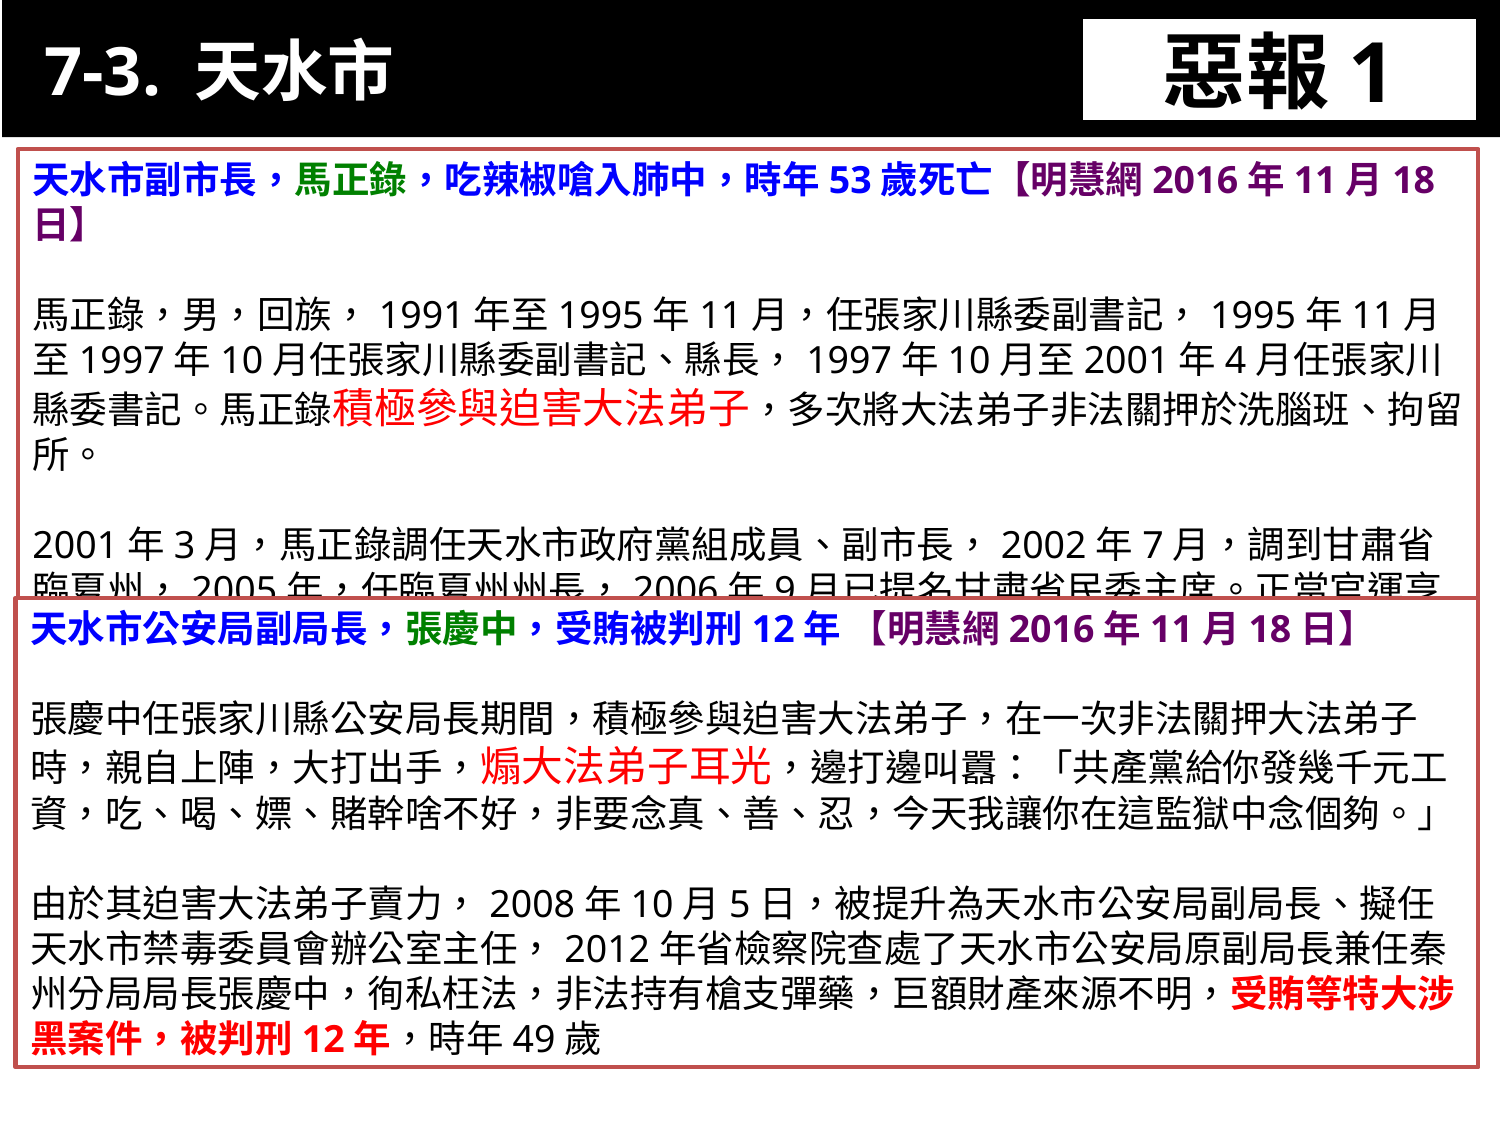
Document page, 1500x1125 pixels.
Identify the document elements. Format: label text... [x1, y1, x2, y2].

text_box 天水市公安局副局長，張慶中，受賄被判刑12年 【明慧網2016年11月18日】 張慶中任張家川縣公安局長期間，積極參與迫害大法弟子，在一次非法關押大法弟子時，親自上陣，大打出手，煽大法弟子耳光，邊打邊叫囂：「共產黨給你發幾千元工資，吃、喝、嫖、賭幹啥不好，非要念真、善、忍，今天我讓你在這監獄中念個夠。」 由於其迫害大法弟子賣力，2008年10月5日，被提升為天水市公安局副局長、擬任天水市禁毒委員會辦公室主任，2012年省檢察院查處了天水市公安局原副局長兼任秦州分局局長張慶中，徇私枉法，非法持有槍支彈藥，巨額財產來源不明，受賄等特大涉黑案件，被判刑12年，時年49歲 [13, 596, 1480, 1069]
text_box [1, 0, 1500, 138]
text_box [1080, 11, 1479, 128]
text_box 天水市副市長，馬正錄，吃辣椒嗆入肺中，時年53歲死亡【明慧網2016年11月18日】 馬正錄，男，回族，1991年至1995年11月，任張家川縣委副書記，1995年11月至1997年10月任張家川縣委副書記、縣長，1997年10月至2001年4月任張家川縣委書記。馬正錄積極參與迫害大法弟子，多次將大法弟子非法關押於洗腦班、拘留所。 2001年3月，馬正錄調任天水市政府黨組成員、副市長，2002年7月，調到甘肅省臨夏州，2005年，任臨夏州州長，2006年9月已提名甘肅省民委主席。正當官運亨通，遭了惡報，在一次聚餐中吃辣椒嗆入肺中，搶救無效死亡，時年五十三歲。 [16, 147, 1480, 596]
